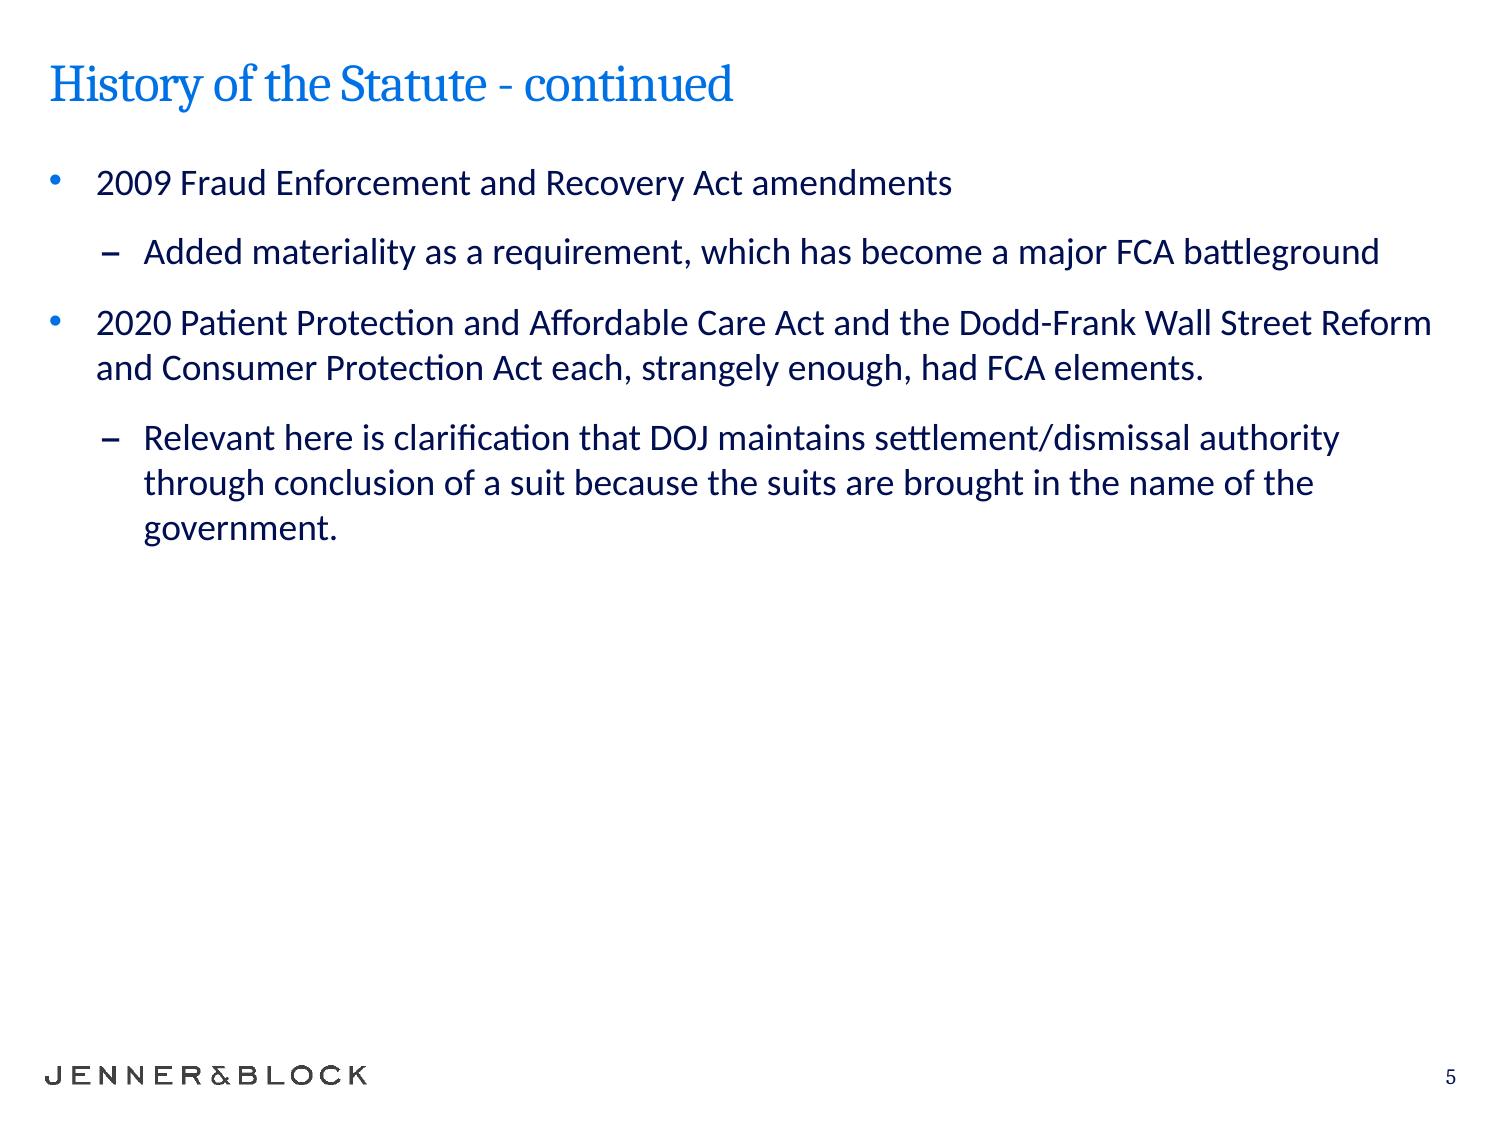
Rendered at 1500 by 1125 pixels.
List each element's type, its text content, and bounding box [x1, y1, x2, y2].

list 2009 Fraud Enforcement and Recovery Act amendments Added materiality as a requirement, which has become a major FCA battleground 2020 Patient Protection and Affordable Care Act and the Dodd-Frank Wall Street Reform and Consumer Protection Act each, strangely enough, had FCA elements. Relevant here is clarification that DOJ maintains settlement/dismissal authority through conclusion of a suit because the suits are brought in the name of the government. [48, 149, 1450, 1025]
title History of the Statute - continued [49, 40, 1450, 120]
